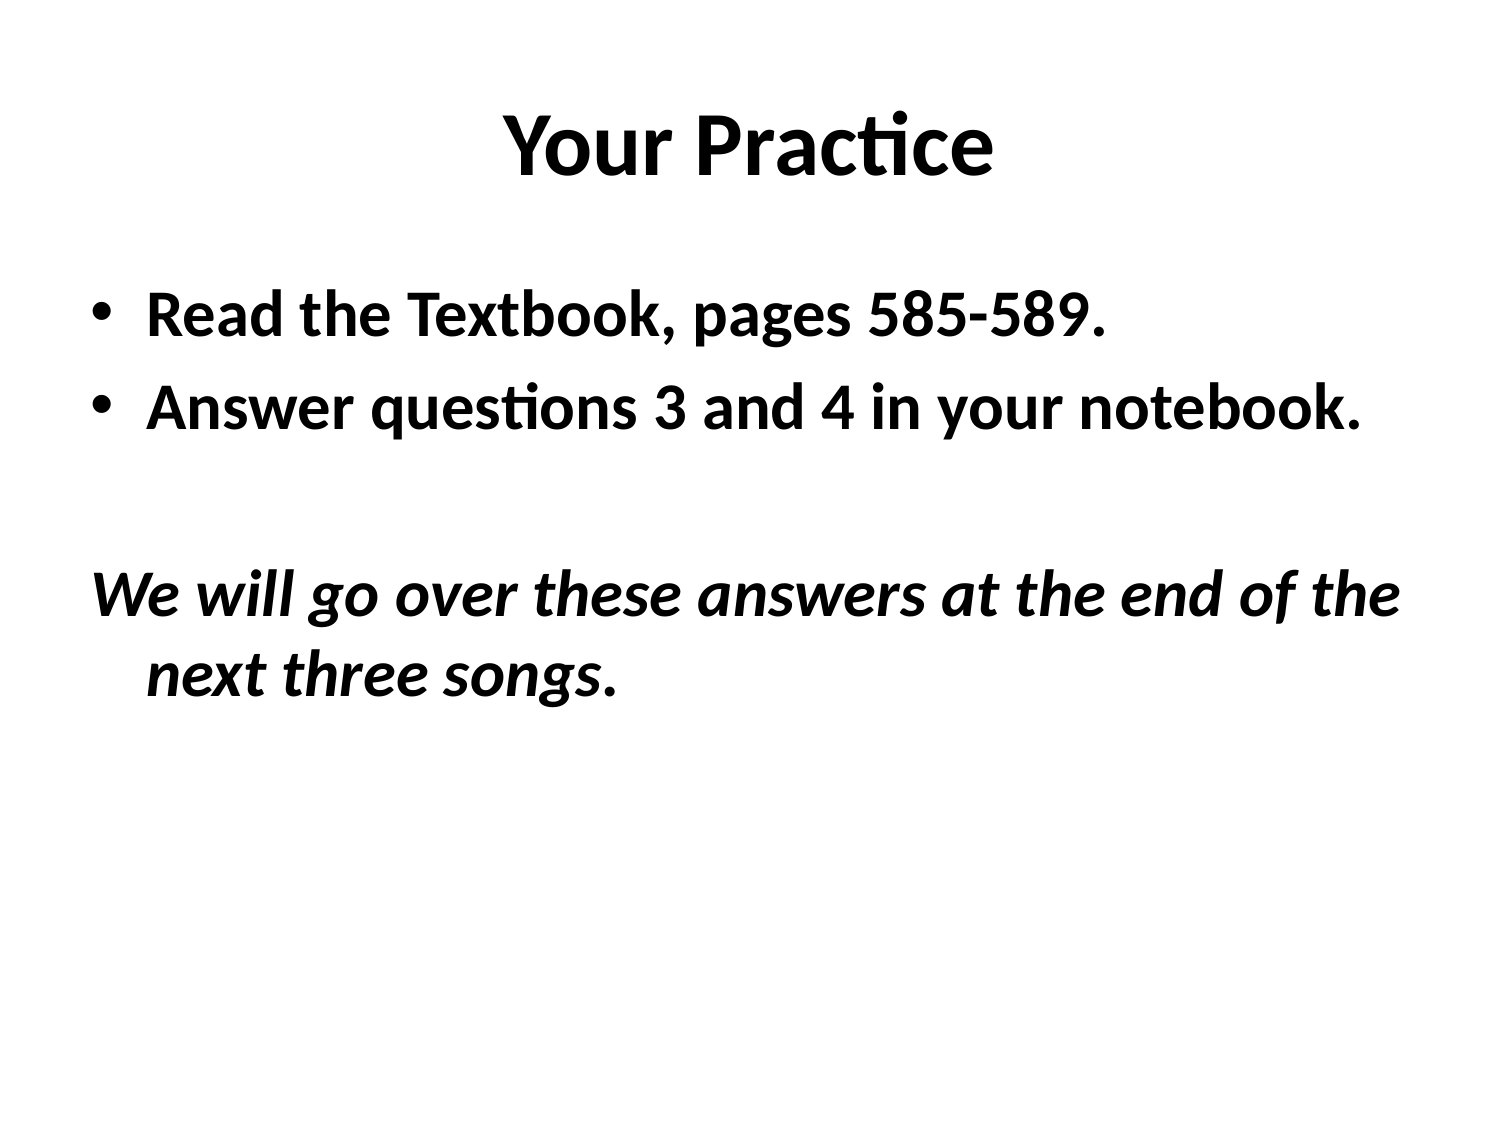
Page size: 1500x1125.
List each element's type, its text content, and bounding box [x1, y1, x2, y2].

list Read the Textbook, pages 585-589. Answer questions 3 and 4 in your notebook. We will go over these answers at the end of the next three songs. [75, 262, 1464, 1047]
title Your Practice [75, 45, 1425, 233]
